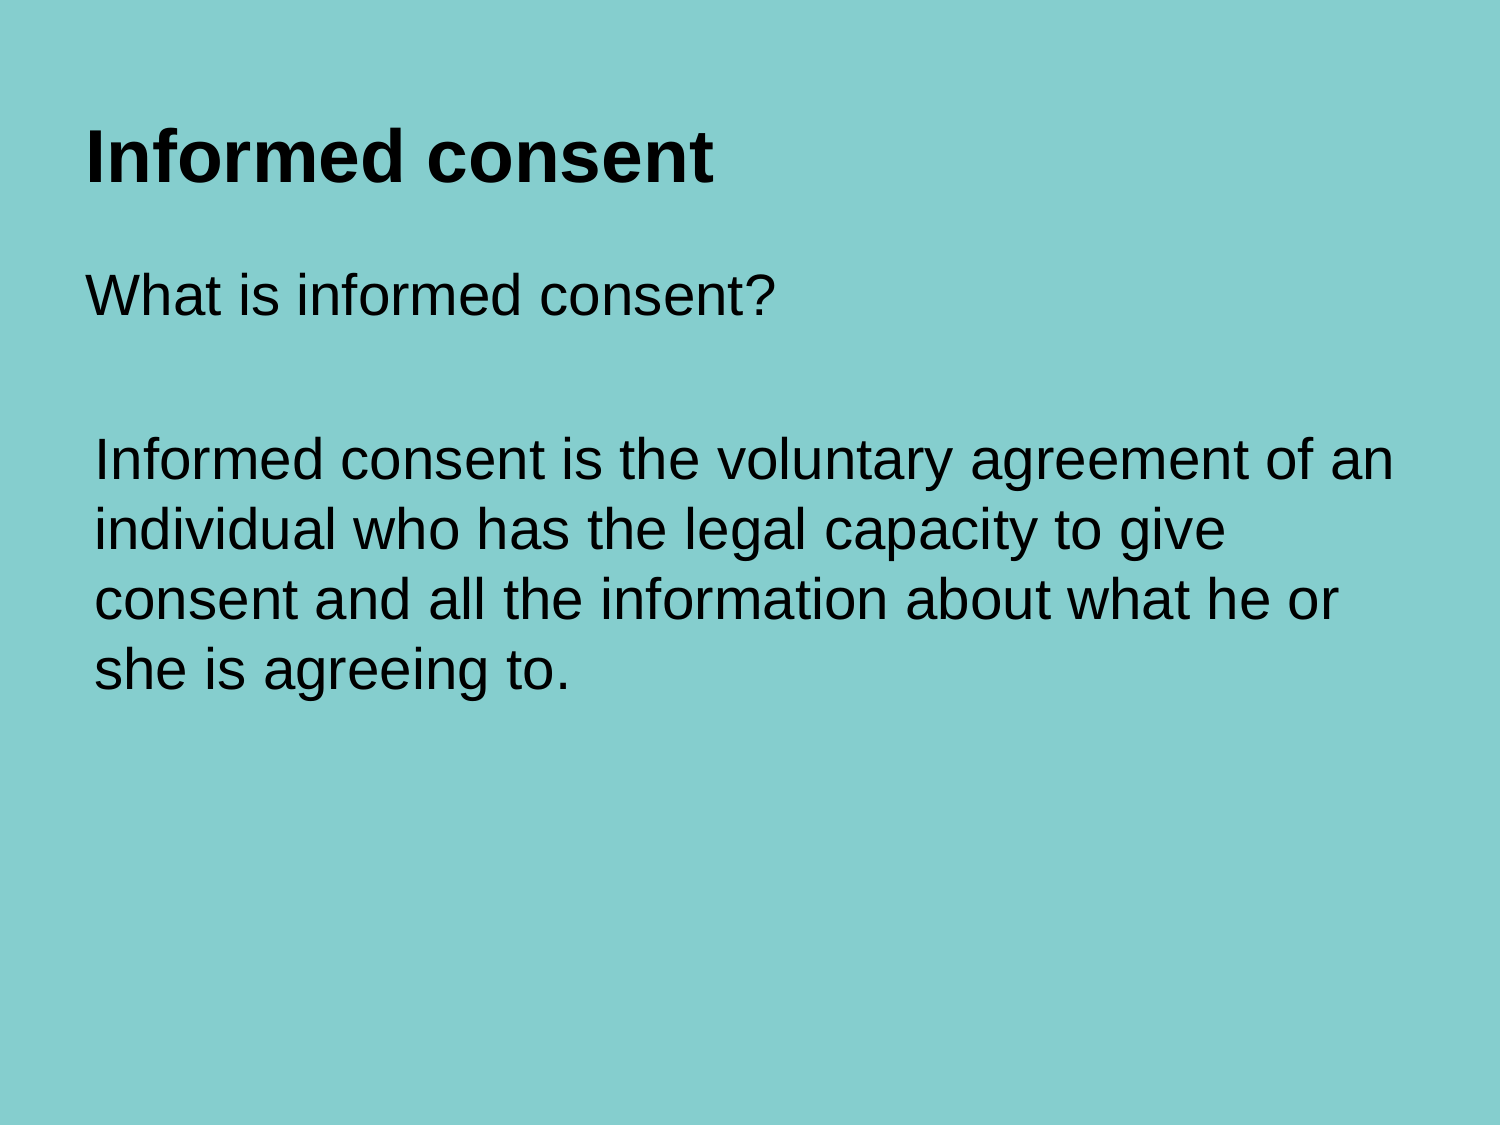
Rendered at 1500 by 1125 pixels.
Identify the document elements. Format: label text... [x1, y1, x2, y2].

title Informed consent [70, 99, 1434, 249]
list What is informed consent? Informed consent is the voluntary agreement of an individual who has the legal capacity to give consent and all the information about what he or she is agreeing to. [70, 249, 1434, 813]
